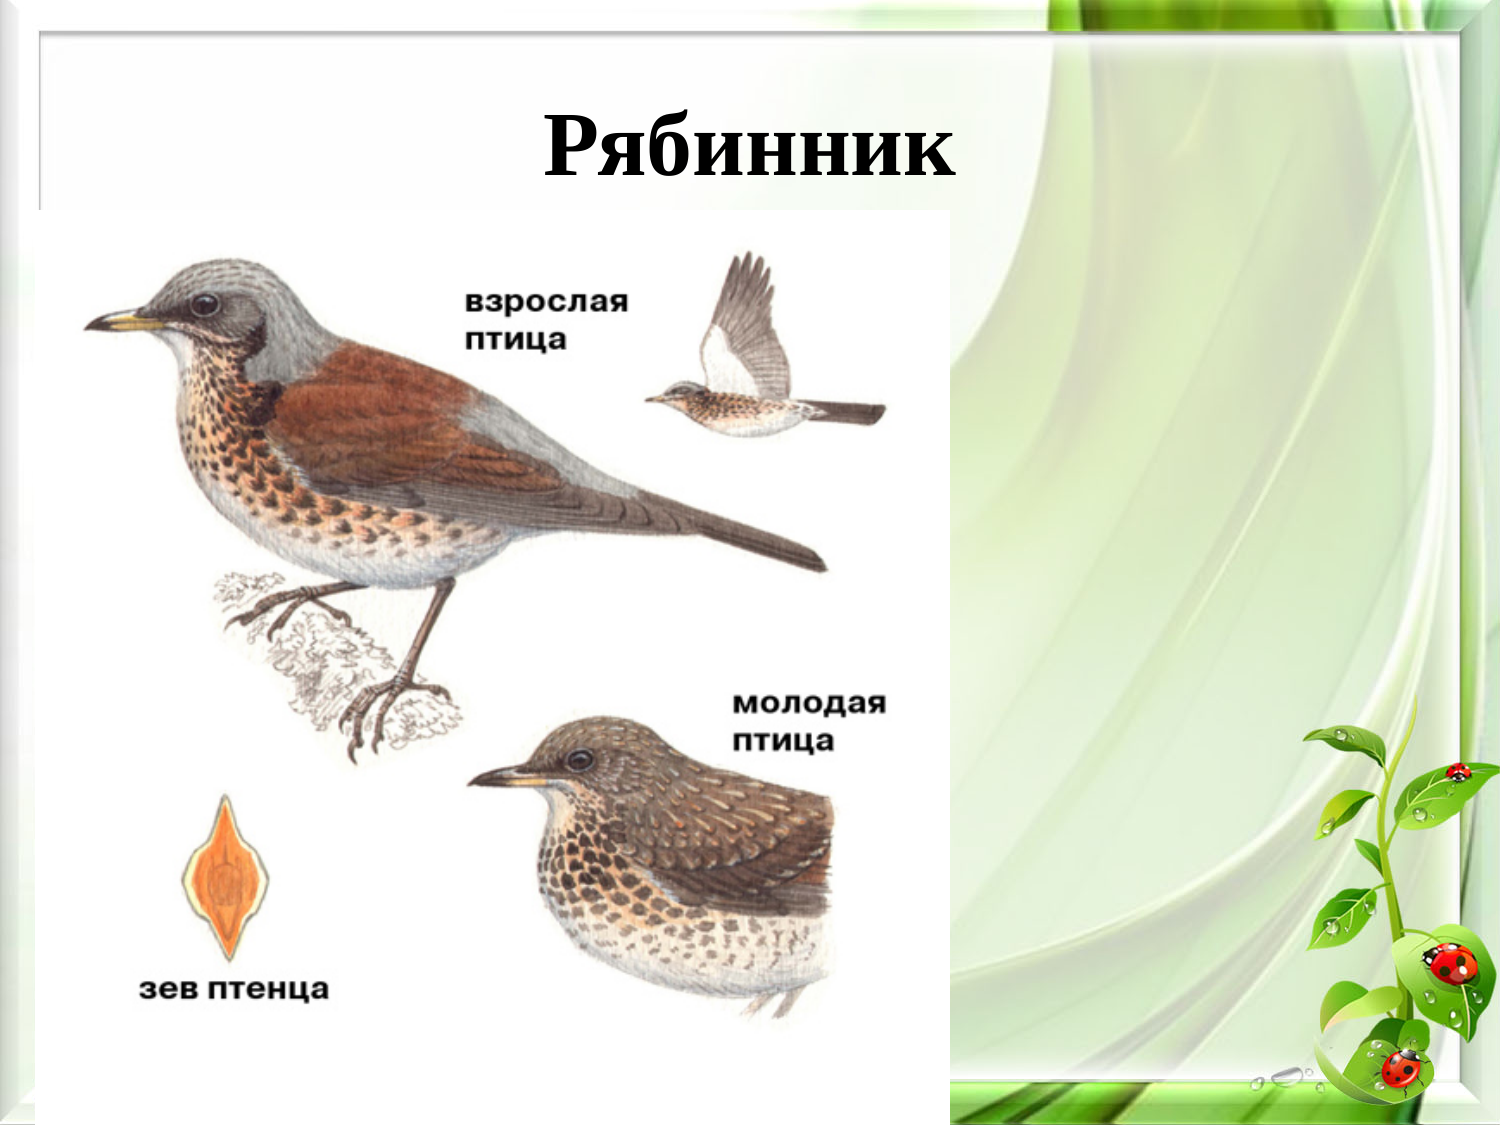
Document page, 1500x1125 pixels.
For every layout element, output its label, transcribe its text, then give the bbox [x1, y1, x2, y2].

picture [0, 0, 1500, 1125]
title Рябинник [75, 45, 1425, 233]
